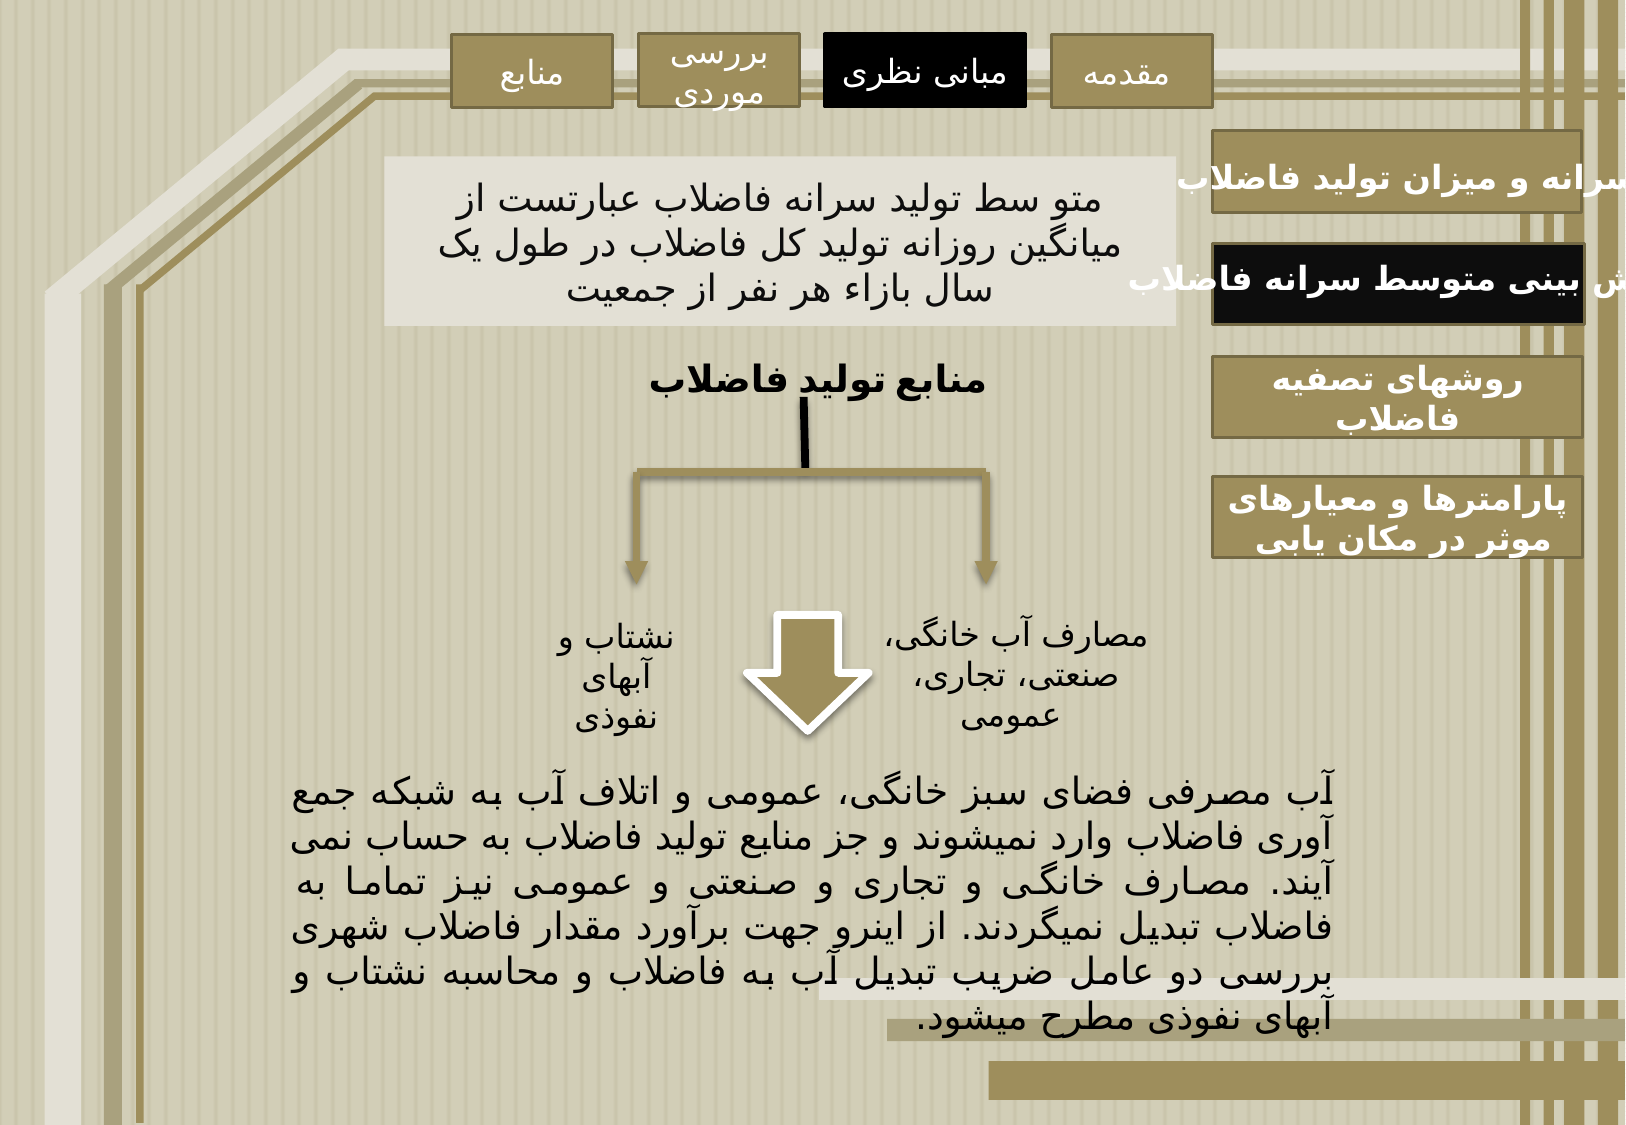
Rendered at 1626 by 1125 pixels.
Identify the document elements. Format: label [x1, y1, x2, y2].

text_box [8, 0, 1625, 1125]
